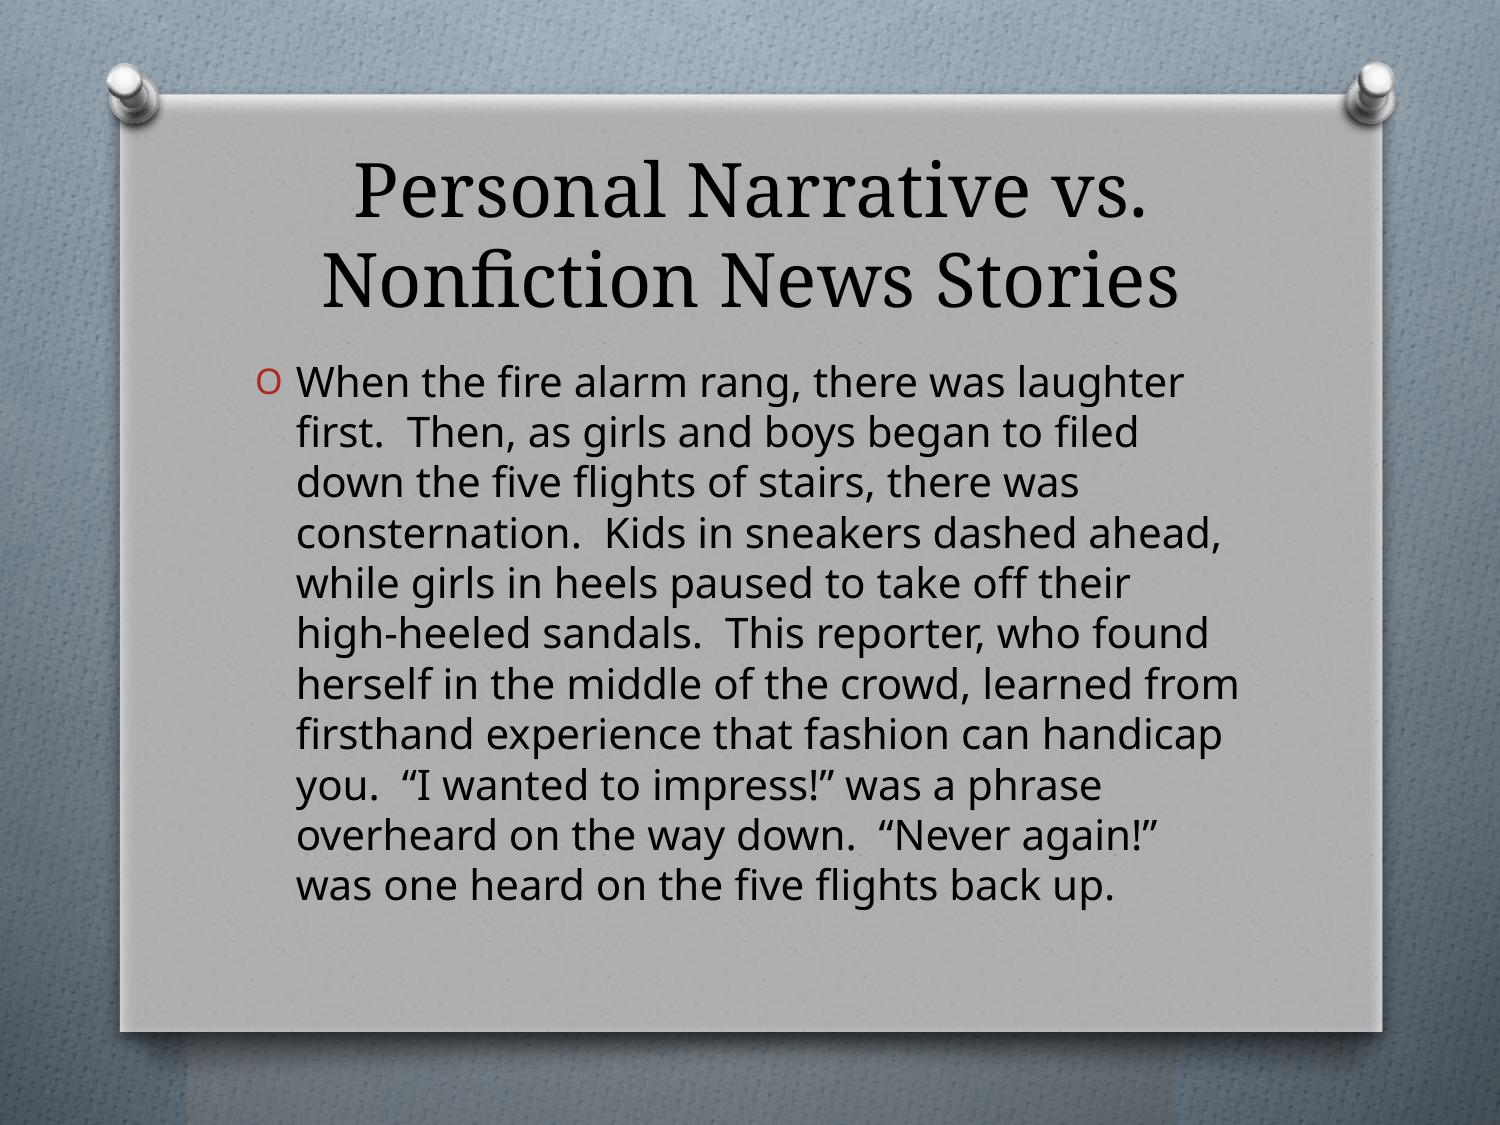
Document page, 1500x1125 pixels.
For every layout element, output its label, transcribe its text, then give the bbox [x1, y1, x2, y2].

picture [1317, 35, 1439, 156]
title Personal Narrative vs. Nonfiction News Stories [179, 134, 1323, 332]
picture [75, 29, 198, 153]
list When the fire alarm rang, there was laughter first. Then, as girls and boys began to filed down the five flights of stairs, there was consternation. Kids in sneakers dashed ahead, while girls in heels paused to take off their high-heeled sandals. This reporter, who found herself in the middle of the crowd, learned from firsthand experience that fashion can handicap you. “I wanted to impress!” was a phrase overheard on the way down. “Never again!” was one heard on the five flights back up. [240, 347, 1257, 939]
